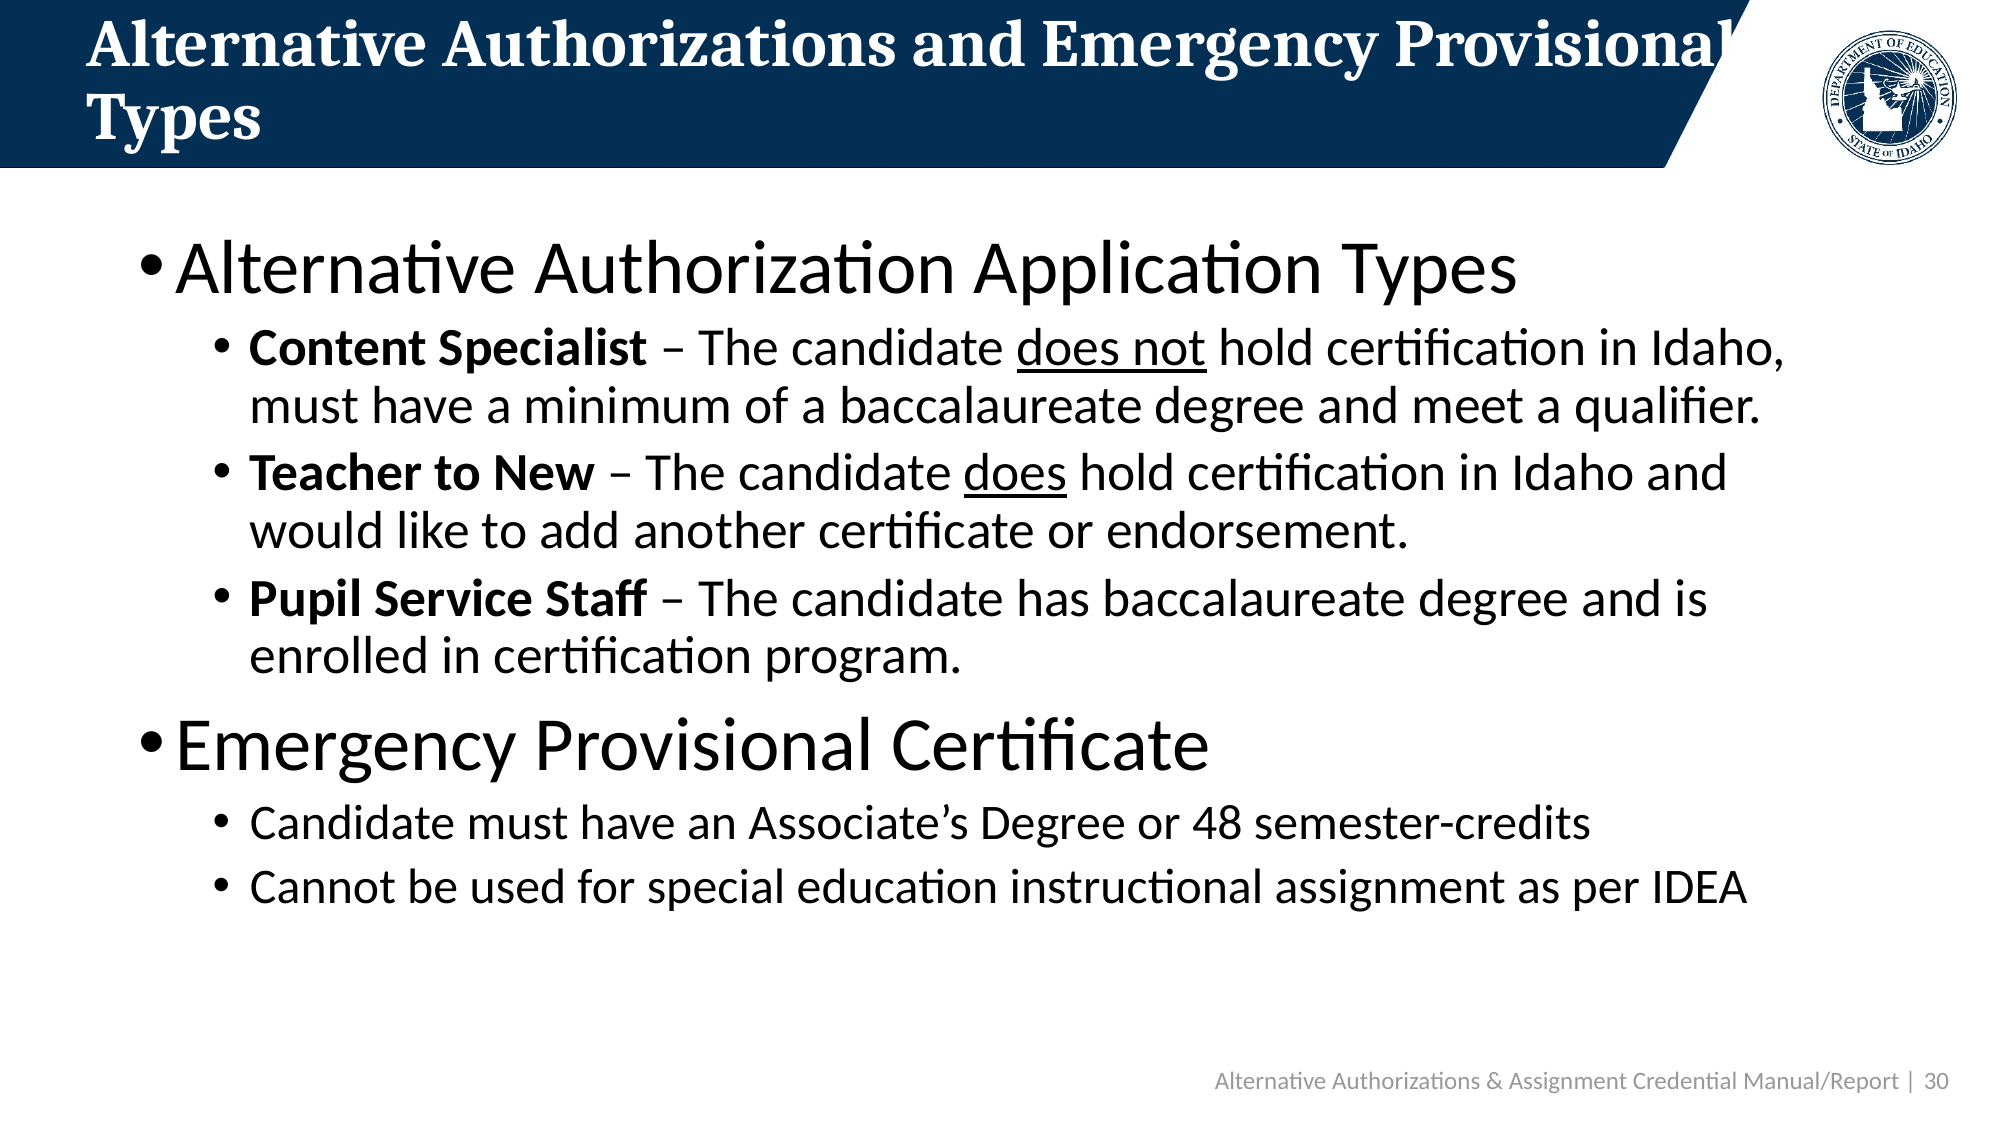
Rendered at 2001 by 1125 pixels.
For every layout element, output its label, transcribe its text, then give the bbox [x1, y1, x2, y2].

slide_number Alternative Authorizations & Assignment Credential Manual/Report | 30 [934, 1049, 1965, 1109]
list Alternative Authorization Application Types Content Specialist – The candidate does not hold certification in Idaho, must have a minimum of a baccalaureate degree and meet a qualifier. Teacher to New – The candidate does hold certification in Idaho and would like to add another certificate or endorsement. Pupil Service Staff – The candidate has baccalaureate degree and is enrolled in certification program. Emergency Provisional Certificate Candidate must have an Associate’s Degree or 48 semester-credits Cannot be used for special education instructional assignment as per IDEA [123, 219, 1849, 934]
title Alternative Authorizations and Emergency Provisional Types [71, 0, 1797, 163]
picture [1665, 0, 1965, 173]
